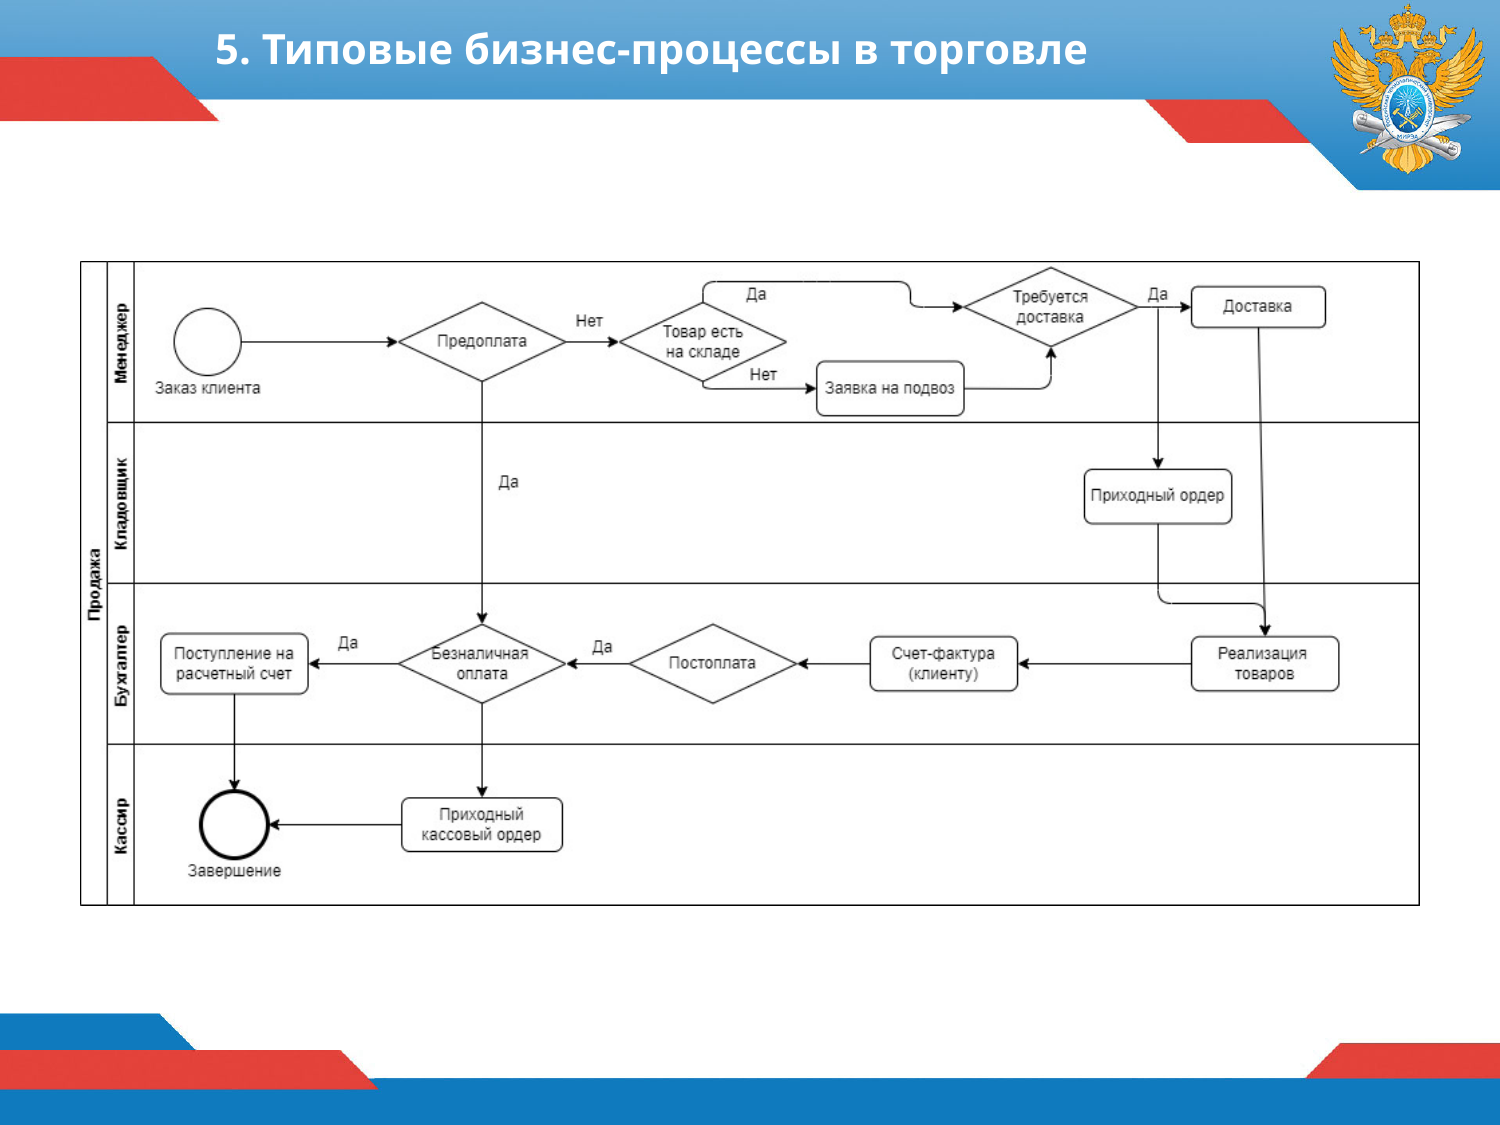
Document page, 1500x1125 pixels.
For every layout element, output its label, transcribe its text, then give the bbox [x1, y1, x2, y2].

text_box 5. Типовые бизнес-процессы в торговле [200, 15, 1315, 94]
picture [0, 0, 1500, 1125]
